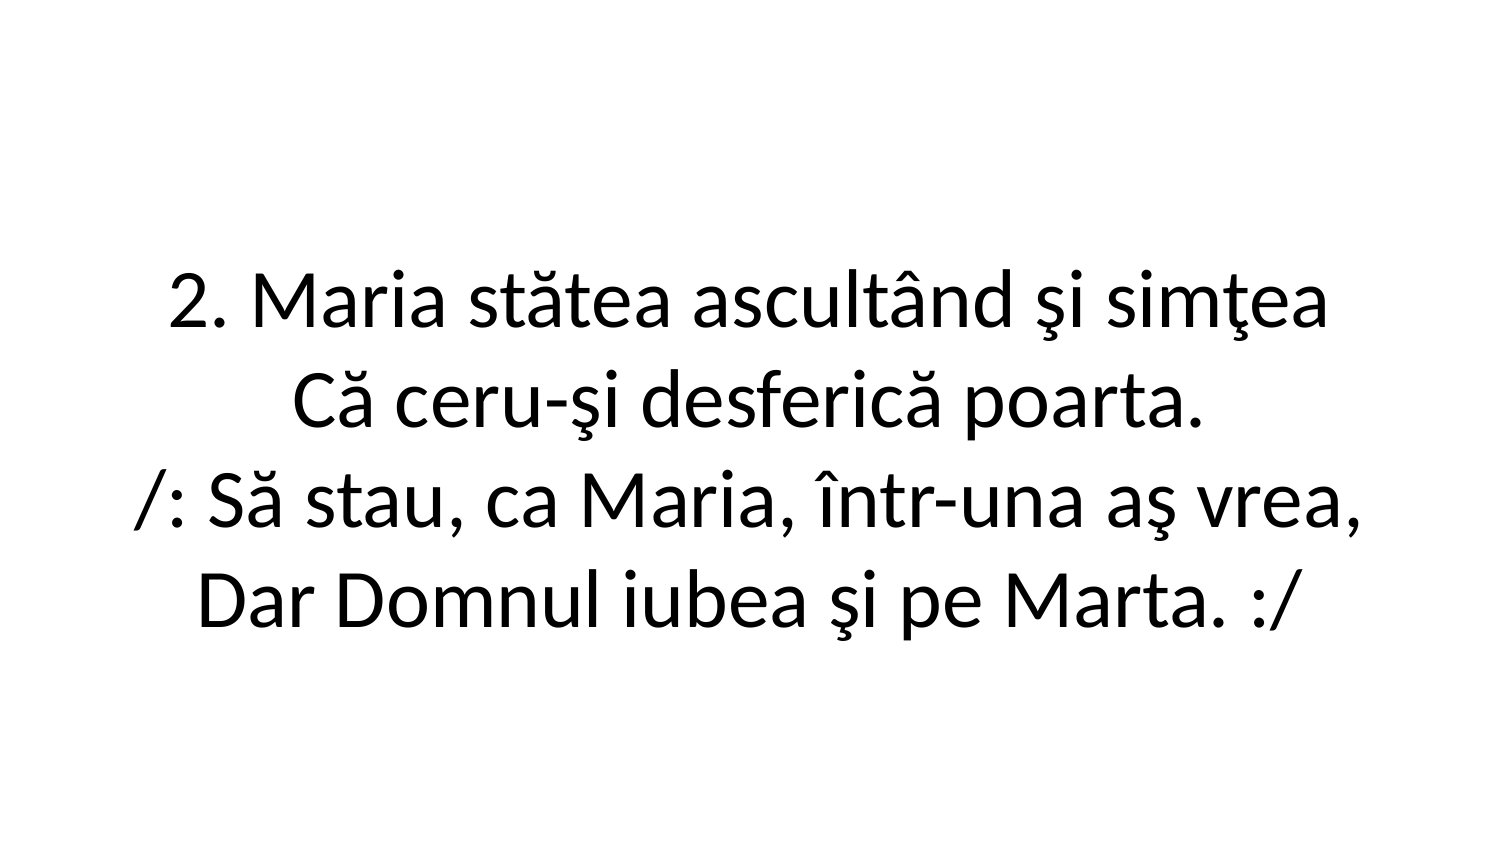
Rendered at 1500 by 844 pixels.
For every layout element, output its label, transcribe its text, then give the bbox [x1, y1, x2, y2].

text_box 2. Maria stătea ascultând şi simţea Că ceru-şi desferică poarta. /: Să stau, ca Maria, într-una aş vrea, Dar Domnul iubea şi pe Marta. :/ [119, 192, 1381, 652]
